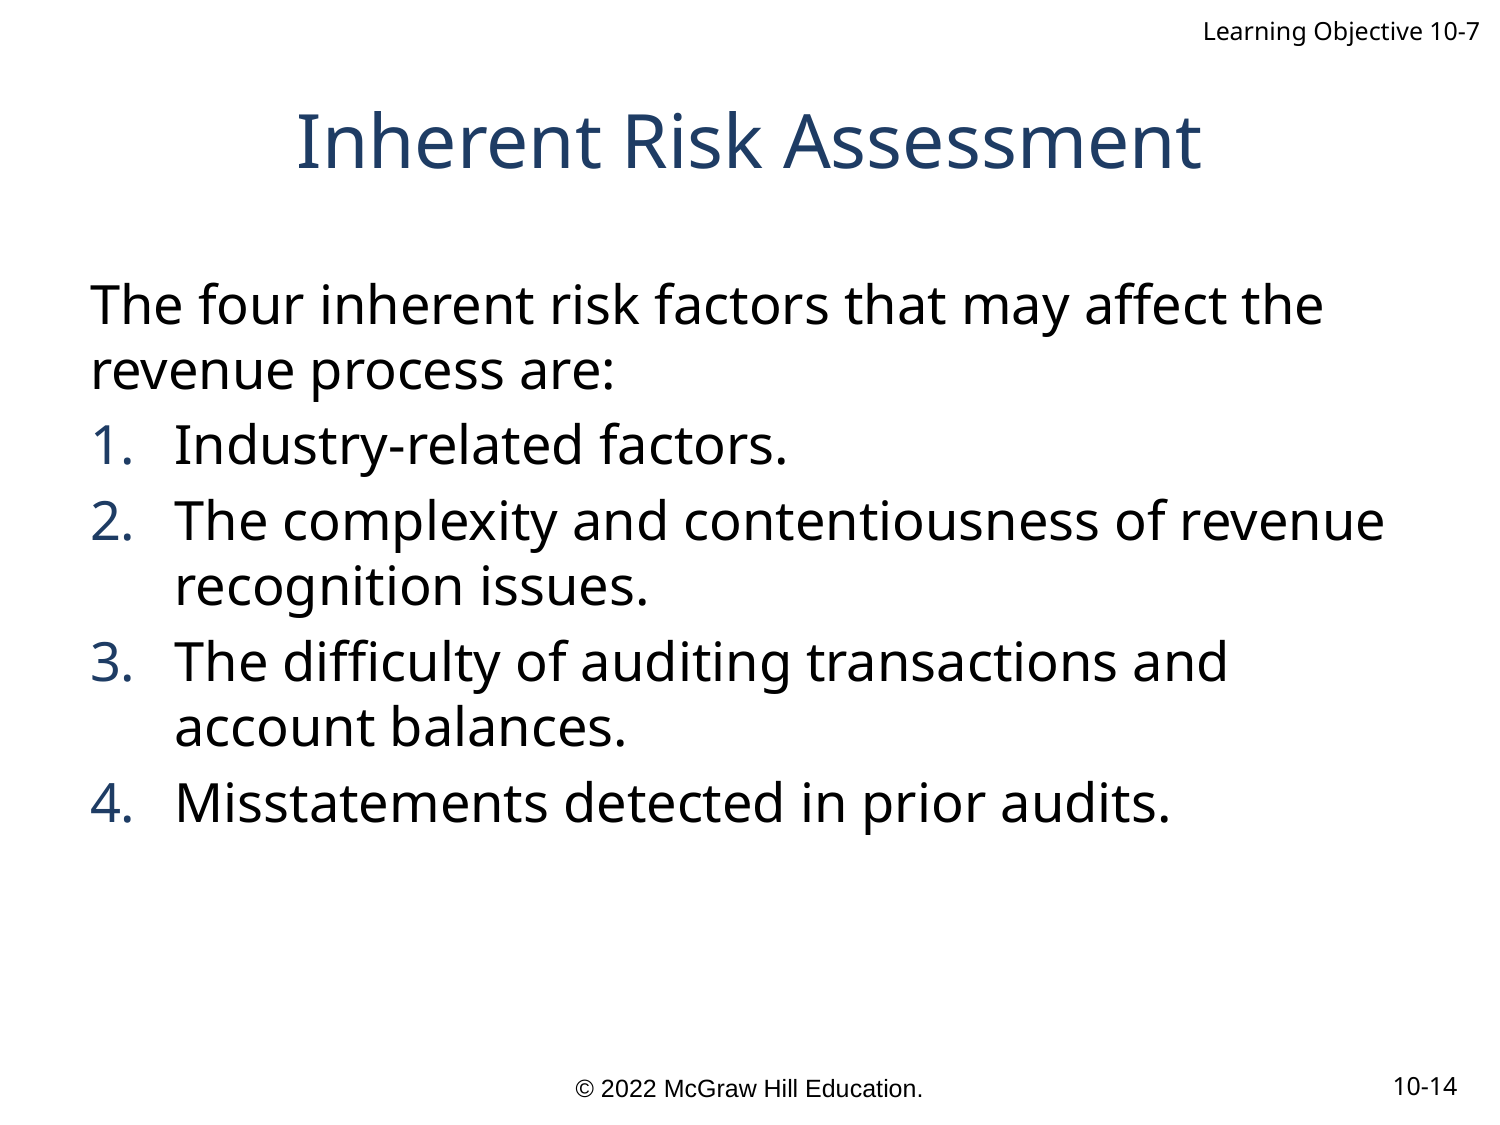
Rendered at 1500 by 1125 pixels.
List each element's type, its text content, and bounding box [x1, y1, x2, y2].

list Learning Objective 10-7 [908, 1, 1496, 60]
title Inherent Risk Assessment [75, 45, 1425, 233]
list The four inherent risk factors that may affect the revenue process are: Industry-related factors. The complexity and contentiousness of revenue recognition issues. The difficulty of auditing transactions and account balances. Misstatements detected in prior audits. [75, 262, 1425, 1013]
